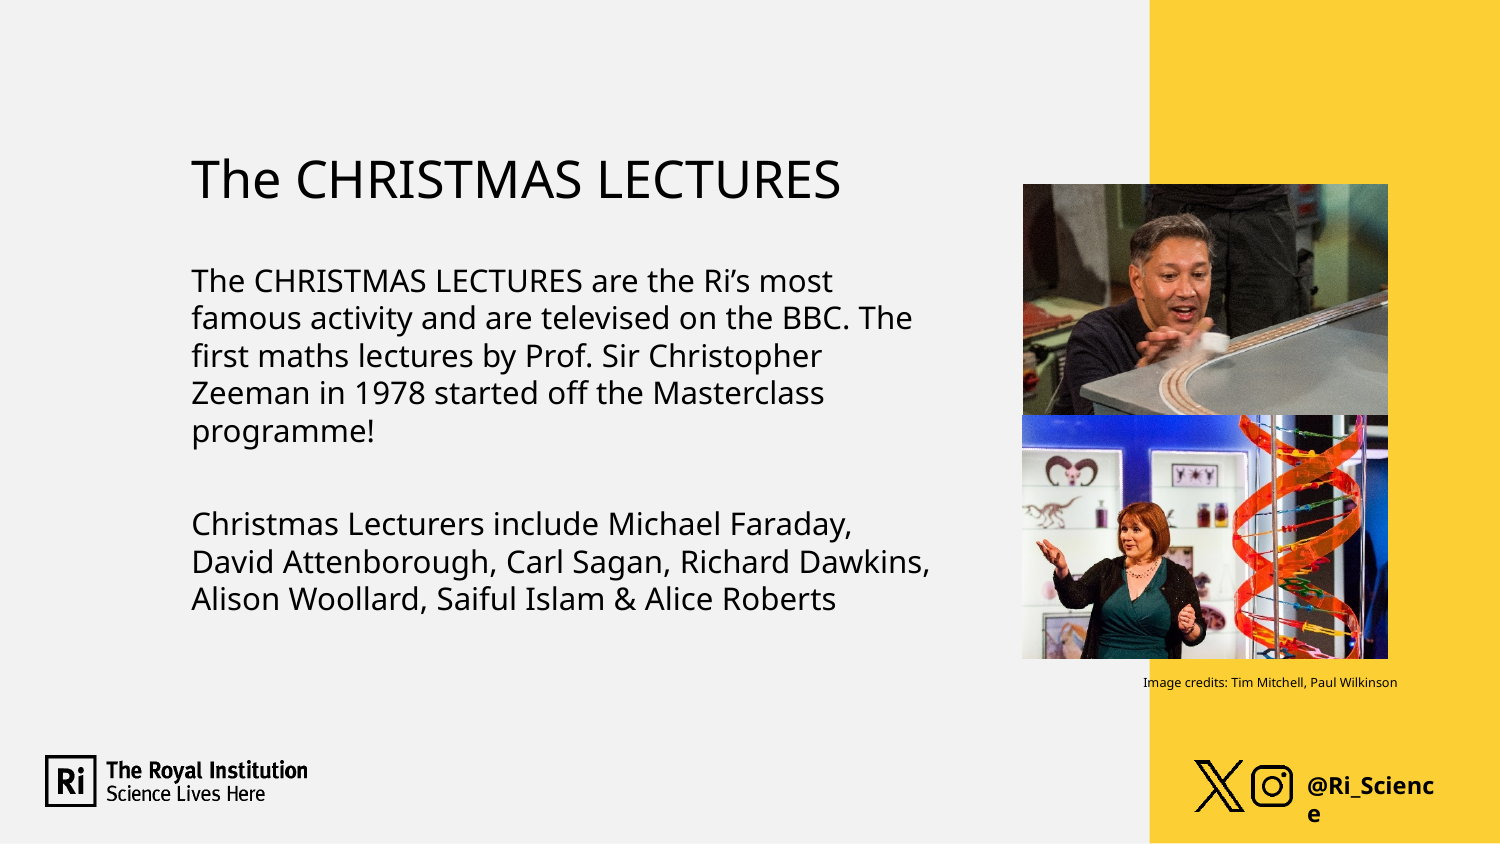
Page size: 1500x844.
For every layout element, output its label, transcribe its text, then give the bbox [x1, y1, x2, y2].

text_box Image credits: Tim Mitchell, Paul Wilkinson [1143, 666, 1399, 698]
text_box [1022, 184, 1388, 660]
picture [1194, 760, 1245, 812]
text_box The CHRISTMAS LECTURES are the Ri’s most famous activity and are televised on the BBC. The first maths lectures by Prof. Sir Christopher Zeeman in 1978 started off the Masterclass programme! Christmas Lecturers include Michael Faraday, David Attenborough, Carl Sagan, Richard Dawkins, Alison Woollard, Saiful Islam & Alice Roberts [176, 253, 949, 625]
text_box The CHRISTMAS LECTURES [176, 138, 868, 216]
picture [45, 755, 307, 807]
picture [1251, 765, 1293, 807]
